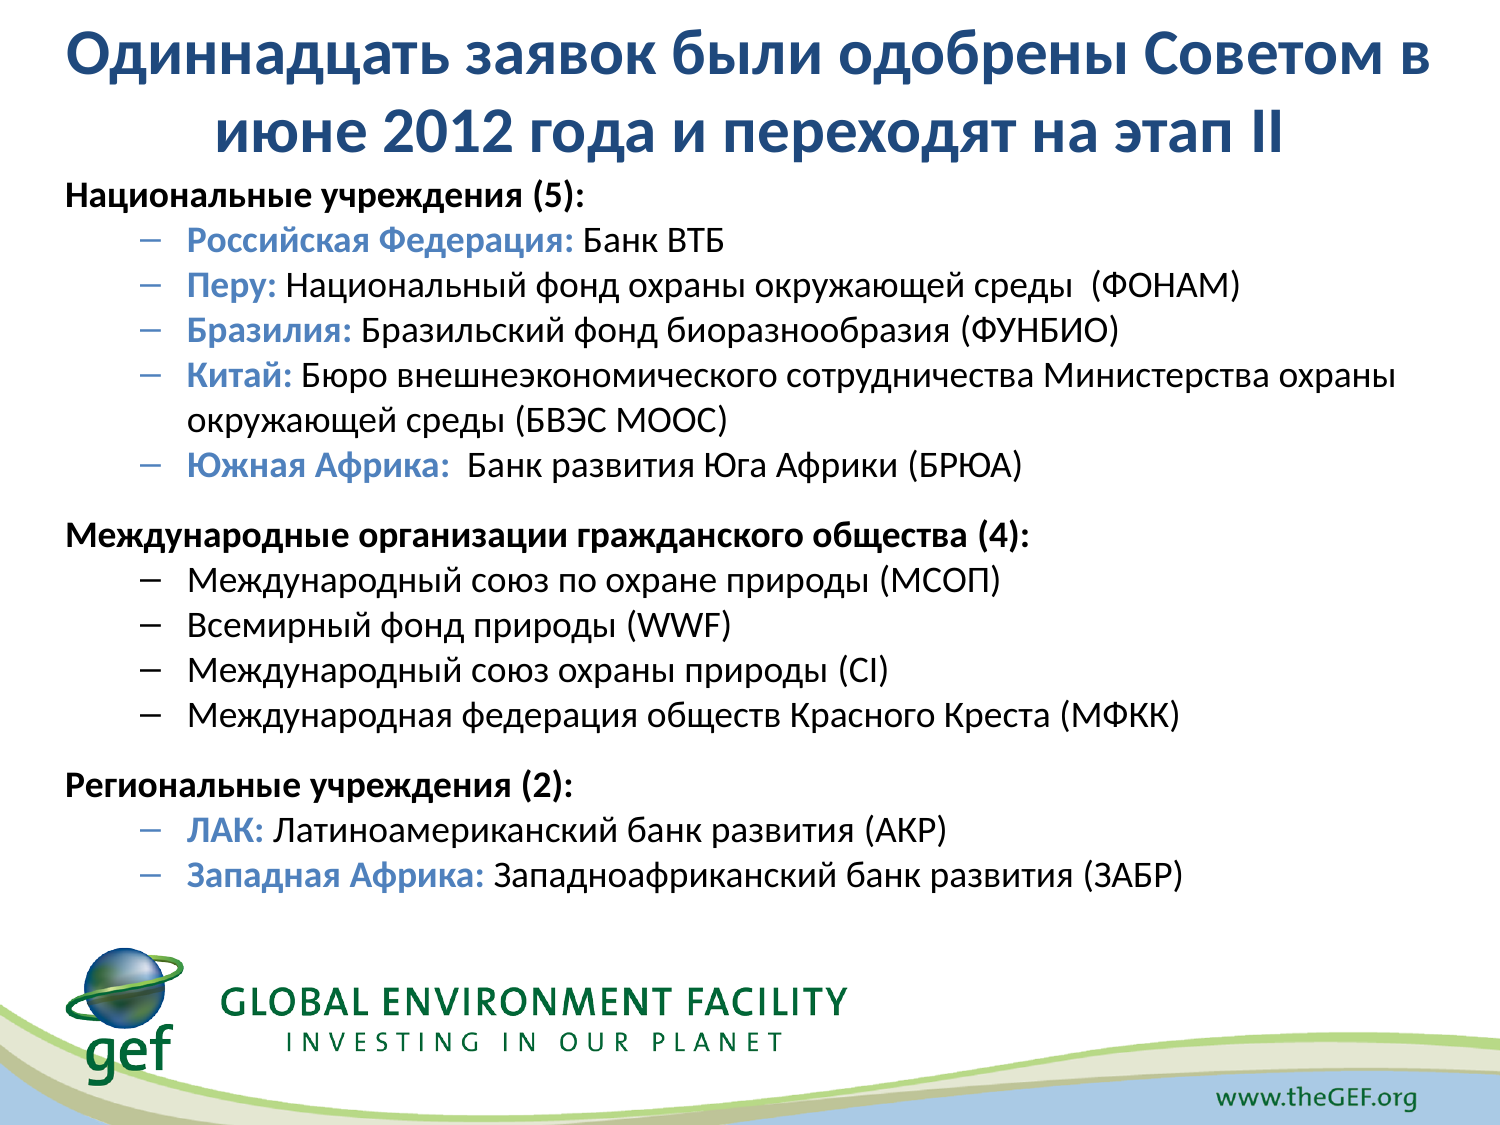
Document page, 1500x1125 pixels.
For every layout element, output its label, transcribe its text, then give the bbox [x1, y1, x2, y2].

list Национальные учреждения (5): Российская Федерация: Банк ВТБ Перу: Национальный фонд охраны окружающей среды (ФОНАМ) Бразилия: Бразильский фонд биоразнообразия (ФУНБИО) Китай: Бюро внешнеэкономического сотрудничества Министерства охраны окружающей среды (БВЭС МООС) Южная Африка: Банк развития Юга Африки (БРЮА) Международные организации гражданского общества (4): Международный союз по охране природы (МСОП) Всемирный фонд природы (WWF) Международный союз охраны природы (CI) Международная федерация обществ Красного Креста (МФКК) Региональные учреждения (2): ЛАК: Латиноамериканский банк развития (АКР) Западная Африка: Западноафриканский банк развития (ЗАБР) [49, 162, 1476, 926]
picture [0, 920, 1500, 1125]
title Одиннадцать заявок были одобрены Советом в июне 2012 года и переходят на этап II [0, 0, 1500, 176]
